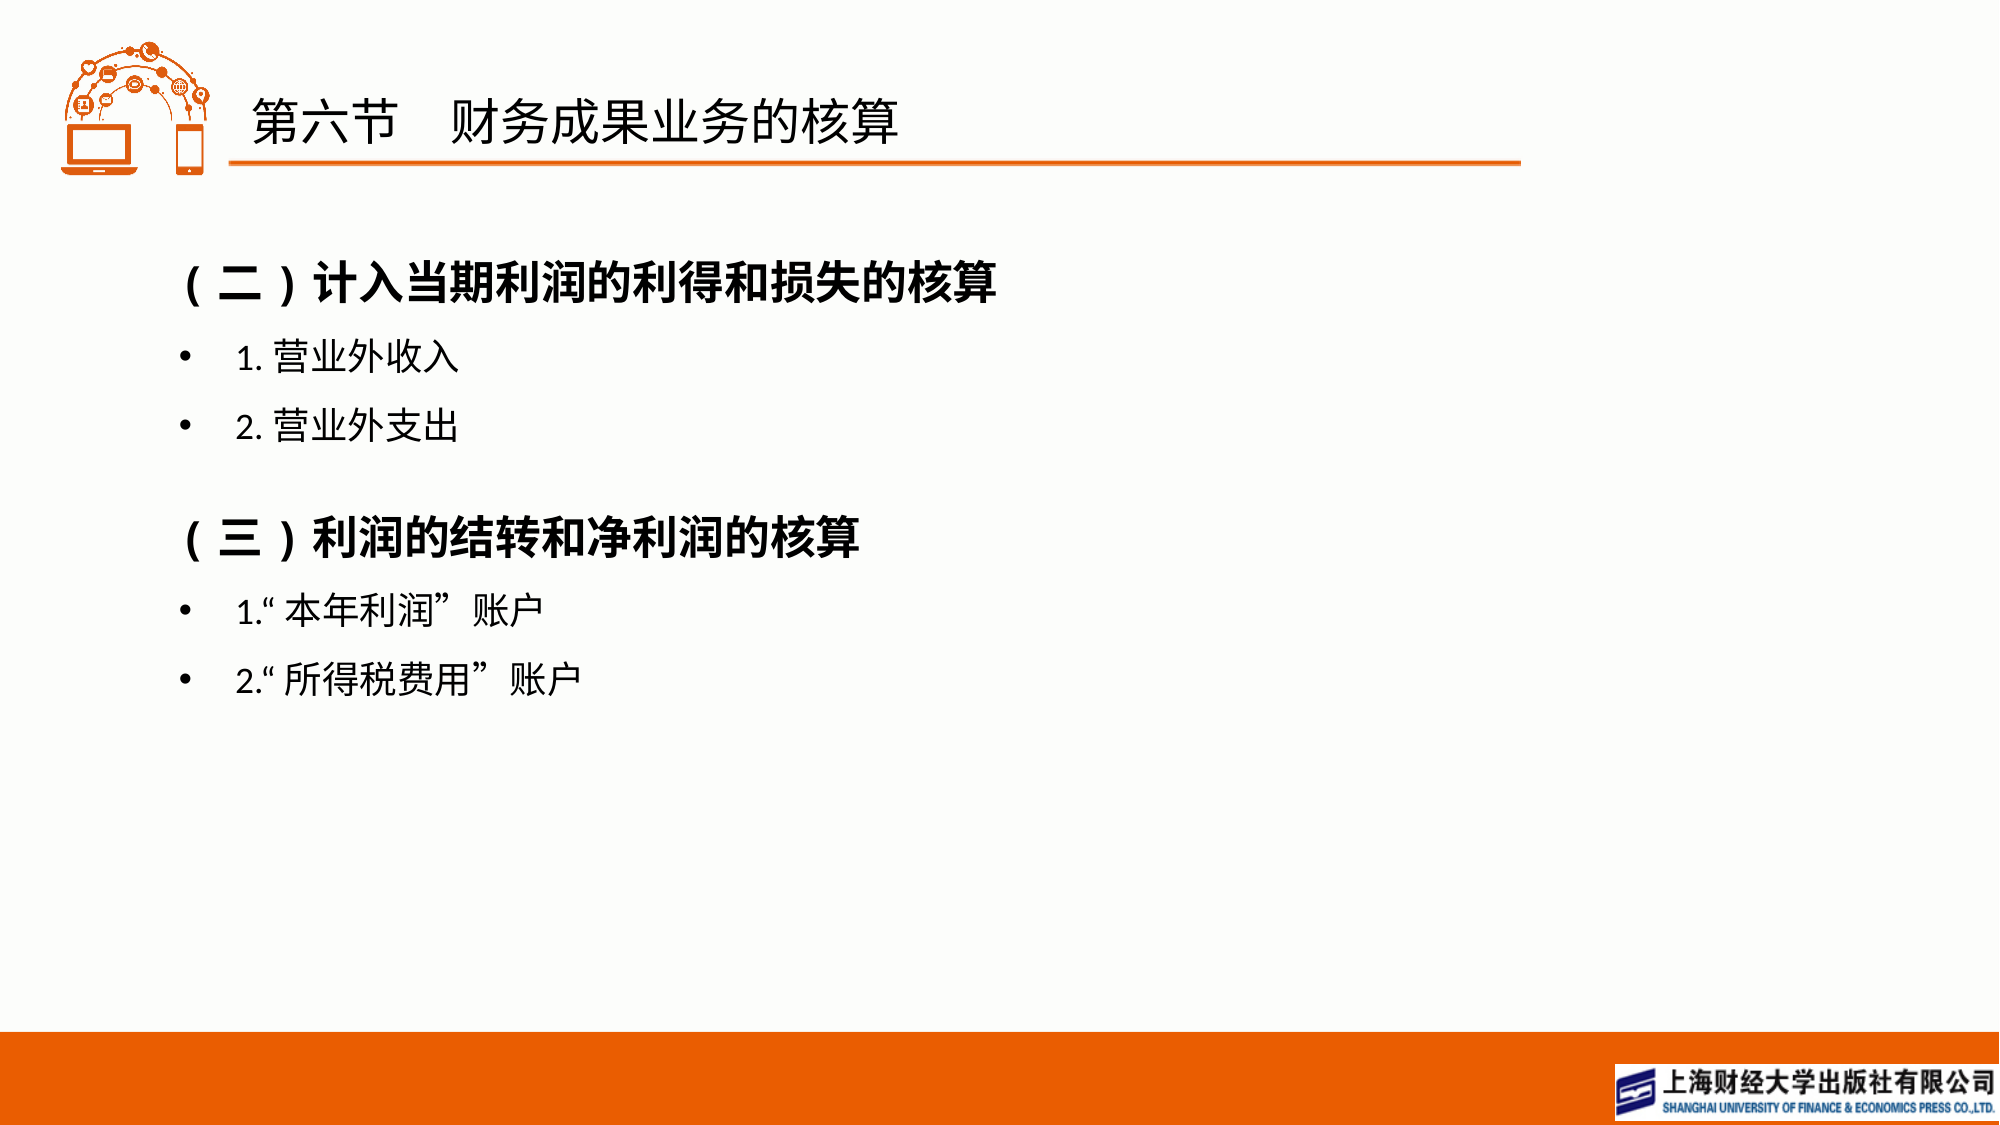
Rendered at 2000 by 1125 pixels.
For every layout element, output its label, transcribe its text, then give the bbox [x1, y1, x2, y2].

picture [0, 0, 2000, 1125]
list (二)计入当期利润的利得和损失的核算 1.营业外收入 2.营业外支出 (三)利润的结转和净利润的核算 1.“本年利润”账户 2.“所得税费用”账户 [163, 227, 1852, 1049]
title 第六节 财务成果业务的核算 [235, 82, 1605, 189]
